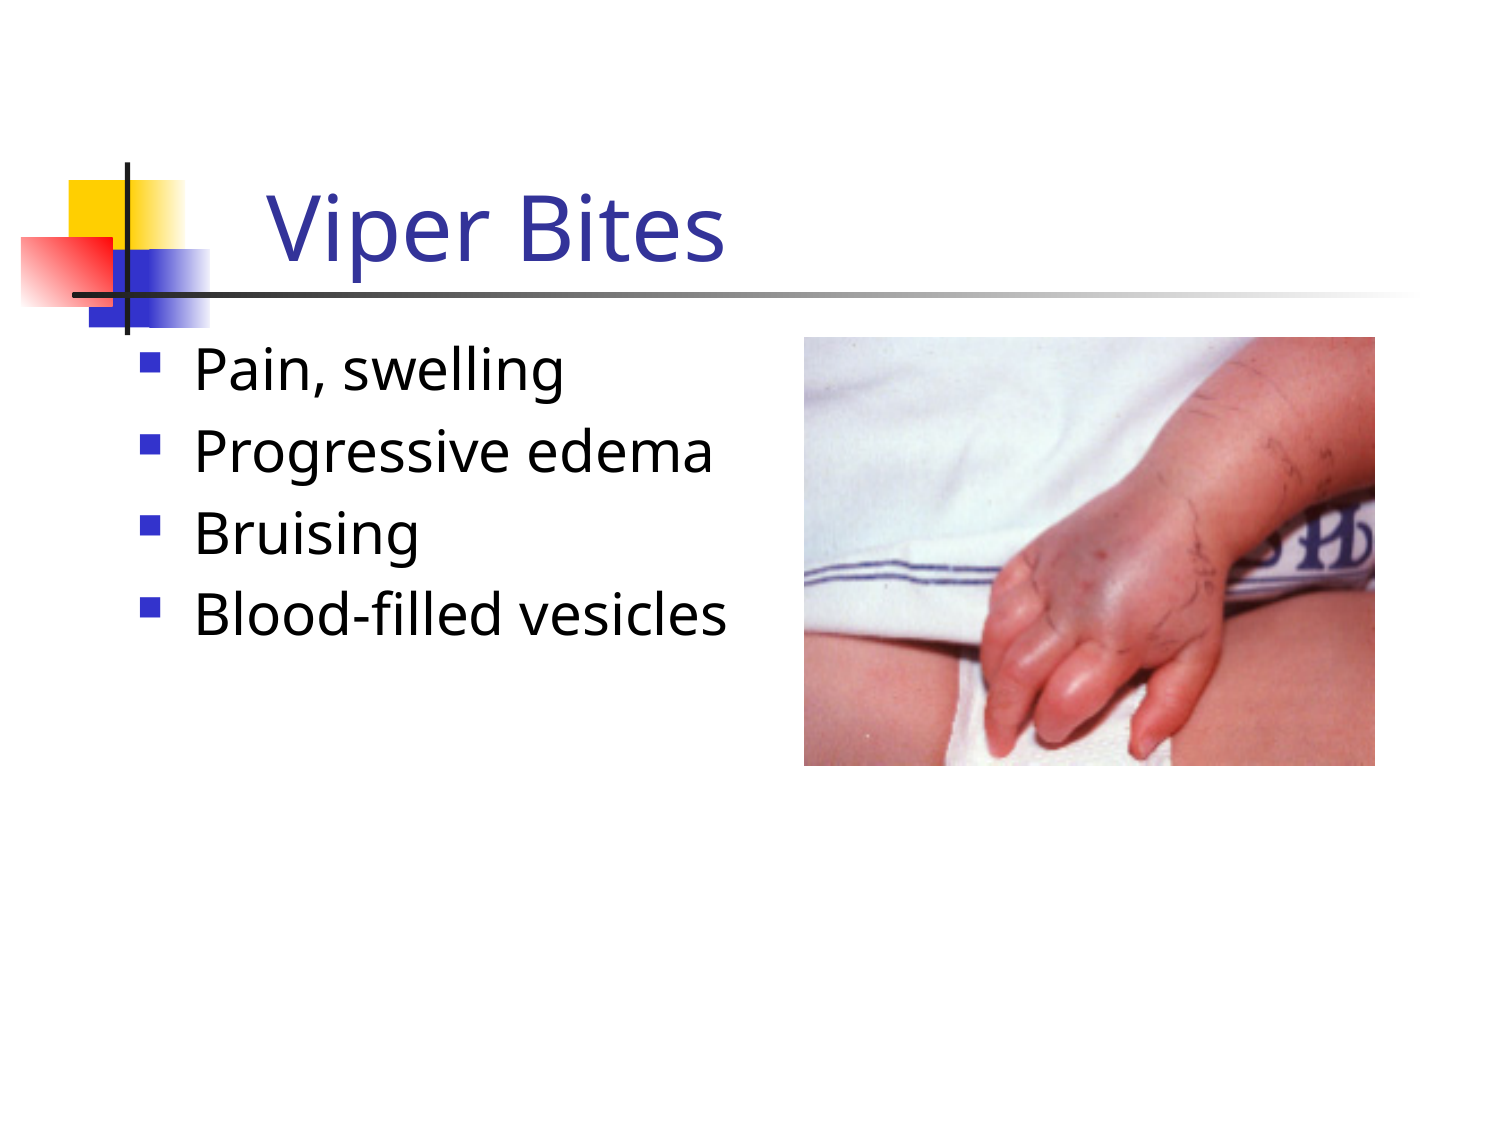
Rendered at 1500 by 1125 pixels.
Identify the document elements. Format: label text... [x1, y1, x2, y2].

list Pain, swelling Progressive edema Bruising Blood-filled vesicles [121, 324, 776, 1001]
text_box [804, 337, 1376, 766]
title Viper Bites [227, 99, 1273, 288]
